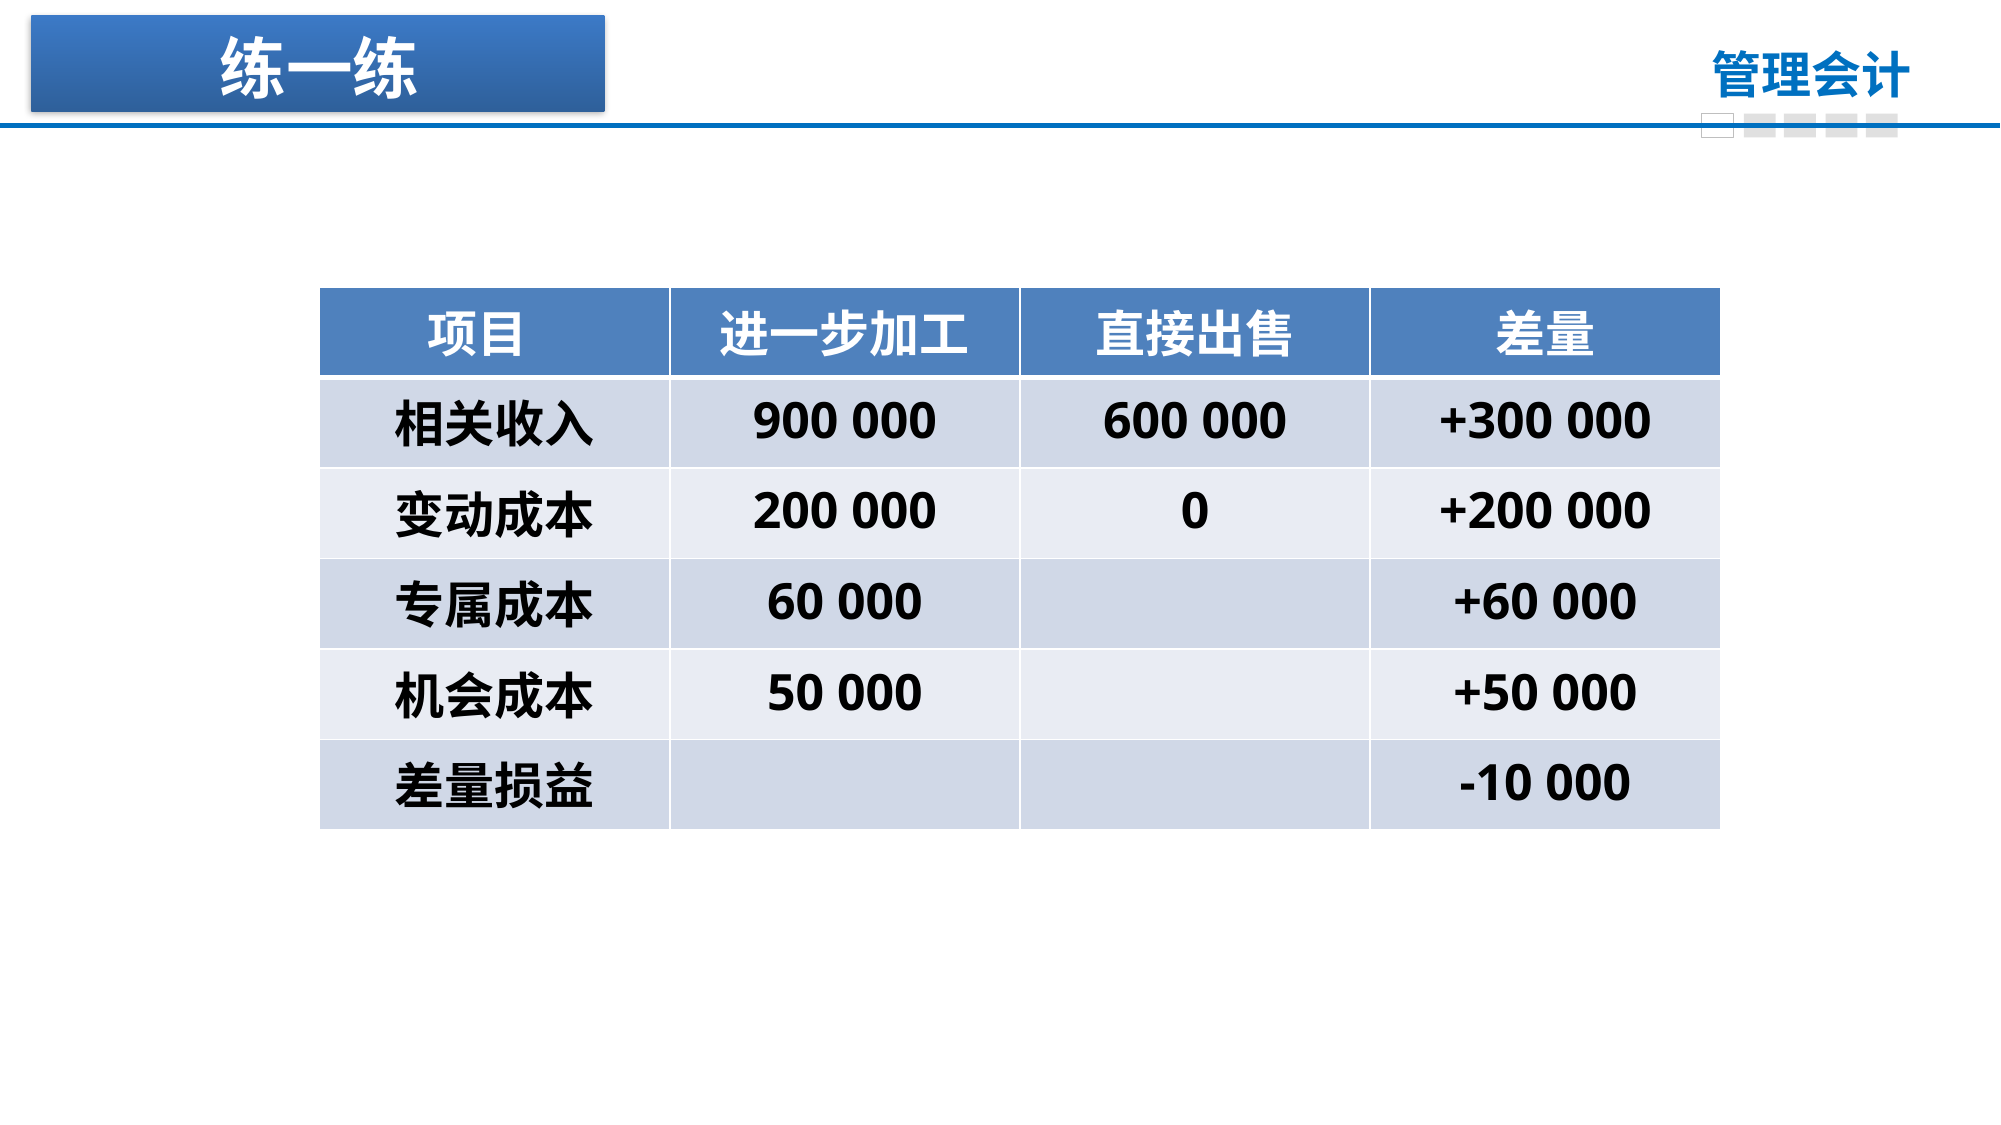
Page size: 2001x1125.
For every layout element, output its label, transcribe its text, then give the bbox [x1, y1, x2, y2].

table_cell [1021, 740, 1369, 829]
table_cell [1021, 650, 1369, 739]
table_header 差量 [1371, 288, 1720, 375]
table_header 直接出售 [1021, 288, 1369, 375]
table_cell +50 000 [1371, 650, 1720, 739]
table_cell +200 000 [1371, 469, 1720, 558]
table_cell 50 000 [671, 650, 1019, 739]
table_header 项目 [320, 288, 669, 375]
table_cell -10 000 [1371, 740, 1720, 829]
table_cell 差量损益 [320, 740, 669, 829]
table_cell 专属成本 [320, 559, 669, 648]
table_cell +300 000 [1371, 380, 1720, 467]
table_cell 900 000 [671, 380, 1019, 467]
table_cell 200 000 [671, 469, 1019, 558]
table_cell 0 [1021, 469, 1369, 558]
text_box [31, 14, 605, 117]
table_cell [1021, 559, 1369, 648]
table_cell 机会成本 [320, 650, 669, 739]
table_cell 60 000 [671, 559, 1019, 648]
table_cell 600 000 [1021, 380, 1369, 467]
table_cell +60 000 [1371, 559, 1720, 648]
table_header 进一步加工 [671, 288, 1019, 375]
table_cell 相关收入 [320, 380, 669, 467]
table_cell 变动成本 [320, 469, 669, 558]
table_cell [671, 740, 1019, 829]
